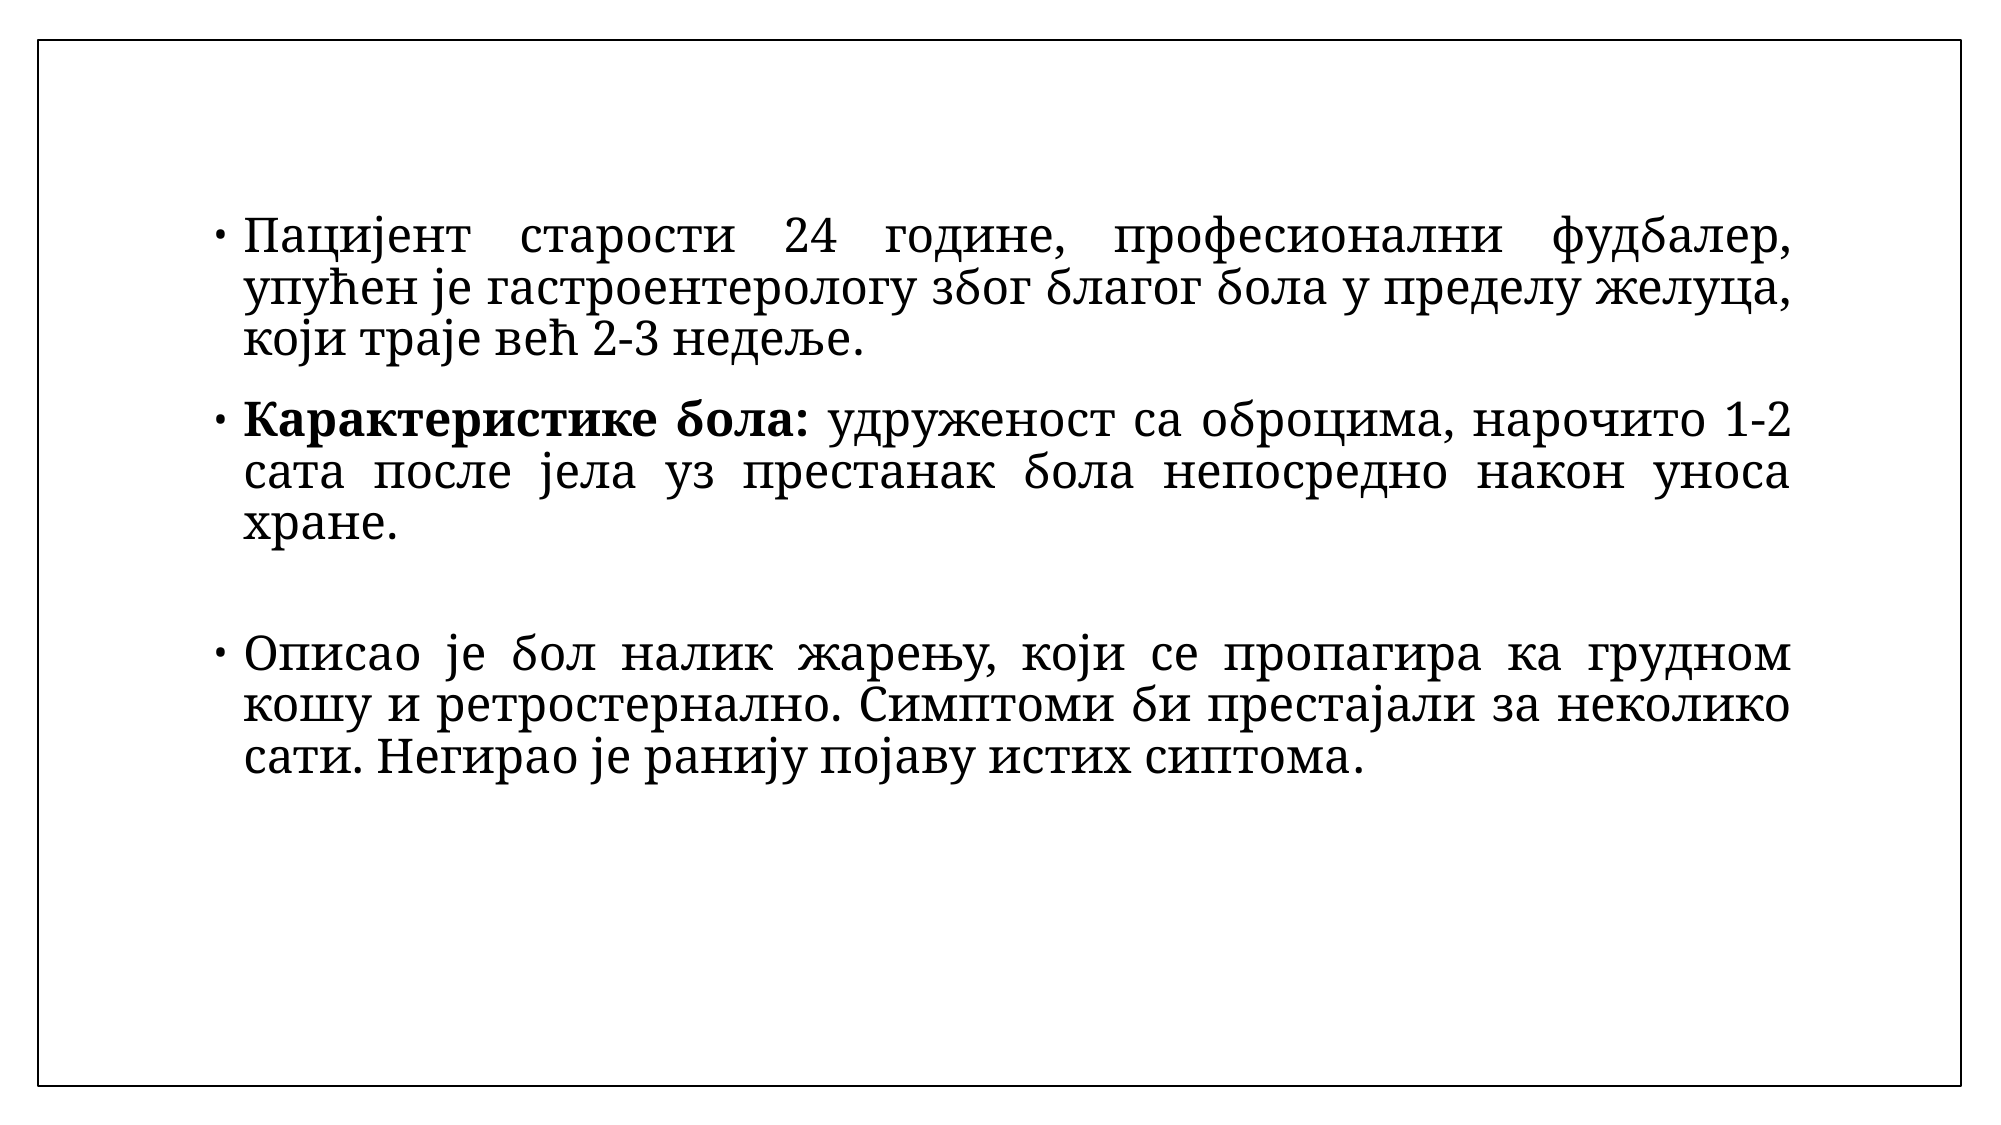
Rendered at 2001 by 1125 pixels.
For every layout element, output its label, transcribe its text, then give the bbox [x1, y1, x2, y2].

list Пацијент старости 24 године, професионални фудбалер, упућен је гастроентерологу због благог бола у пределу желуца, који траје већ 2-3 недеље. Карактеристике бола: удруженост са оброцима, нарочито 1-2 сата после јела уз престанак бола непосредно након уноса хране. Описао је бол налик жарењу, који се пропагира ка грудном кошу и ретростернално. Симптоми би престајали за неколико сати. Негирао је ранију појаву истих сиптома. [190, 203, 1810, 866]
